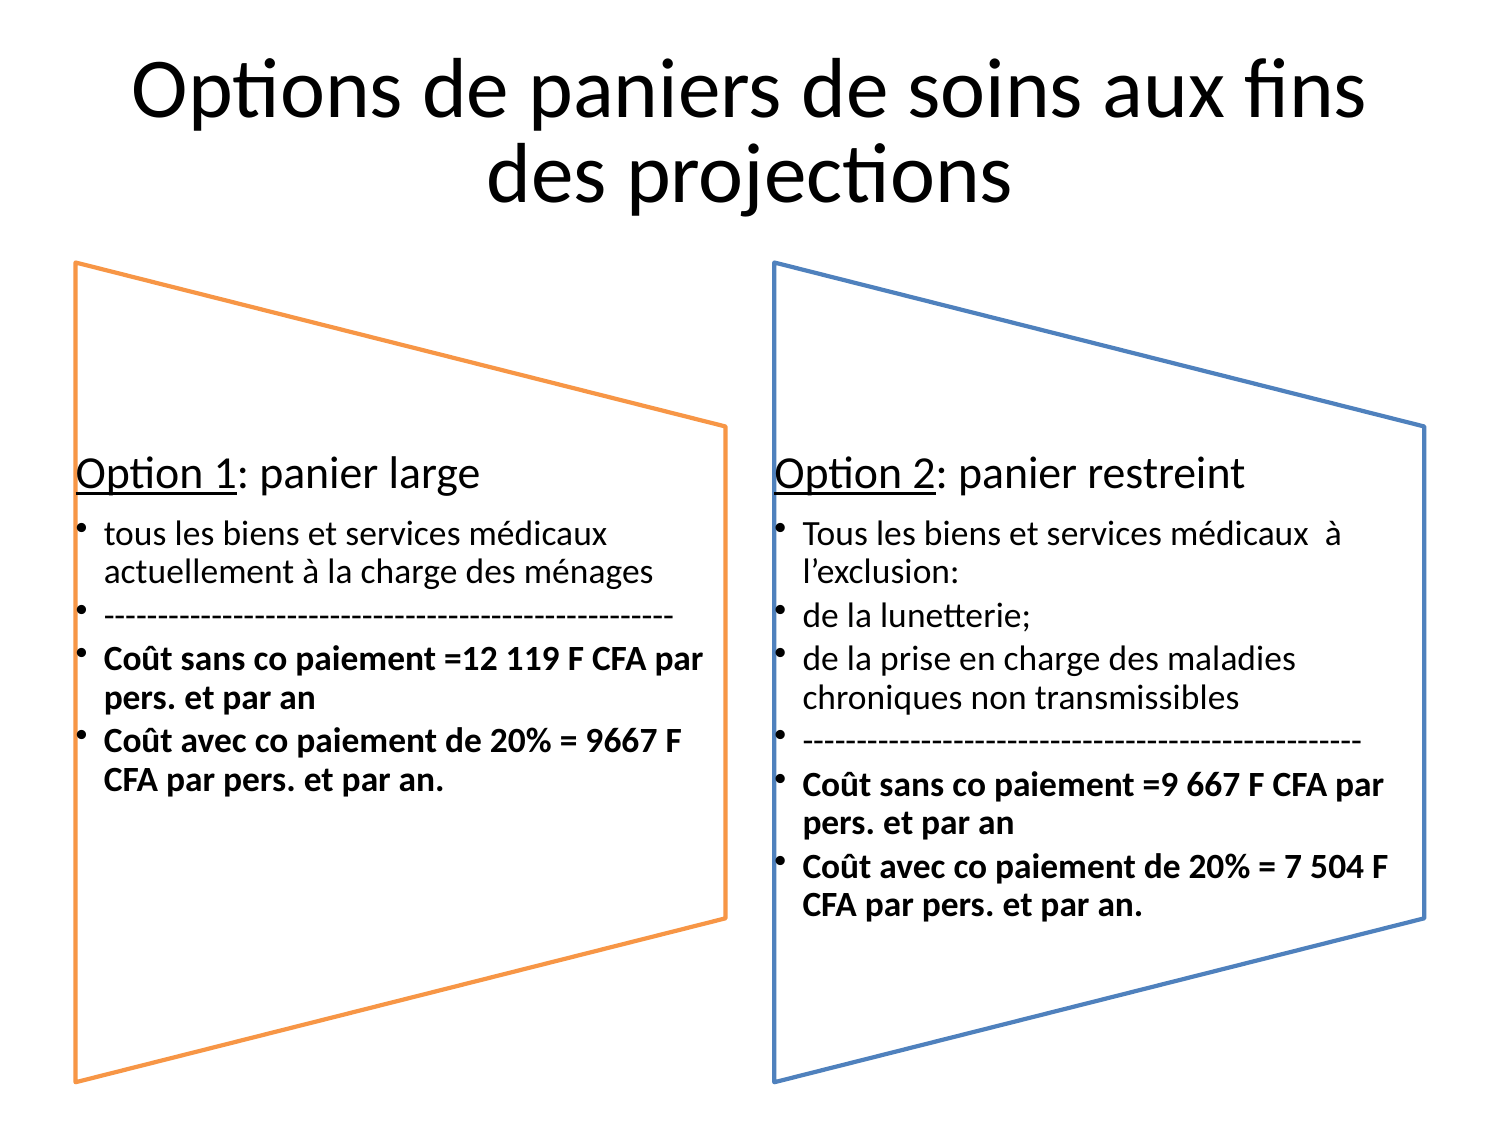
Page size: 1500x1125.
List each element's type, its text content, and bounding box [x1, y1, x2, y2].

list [74, 262, 1426, 1083]
title Options de paniers de soins aux fins des projections [75, 45, 1425, 233]
